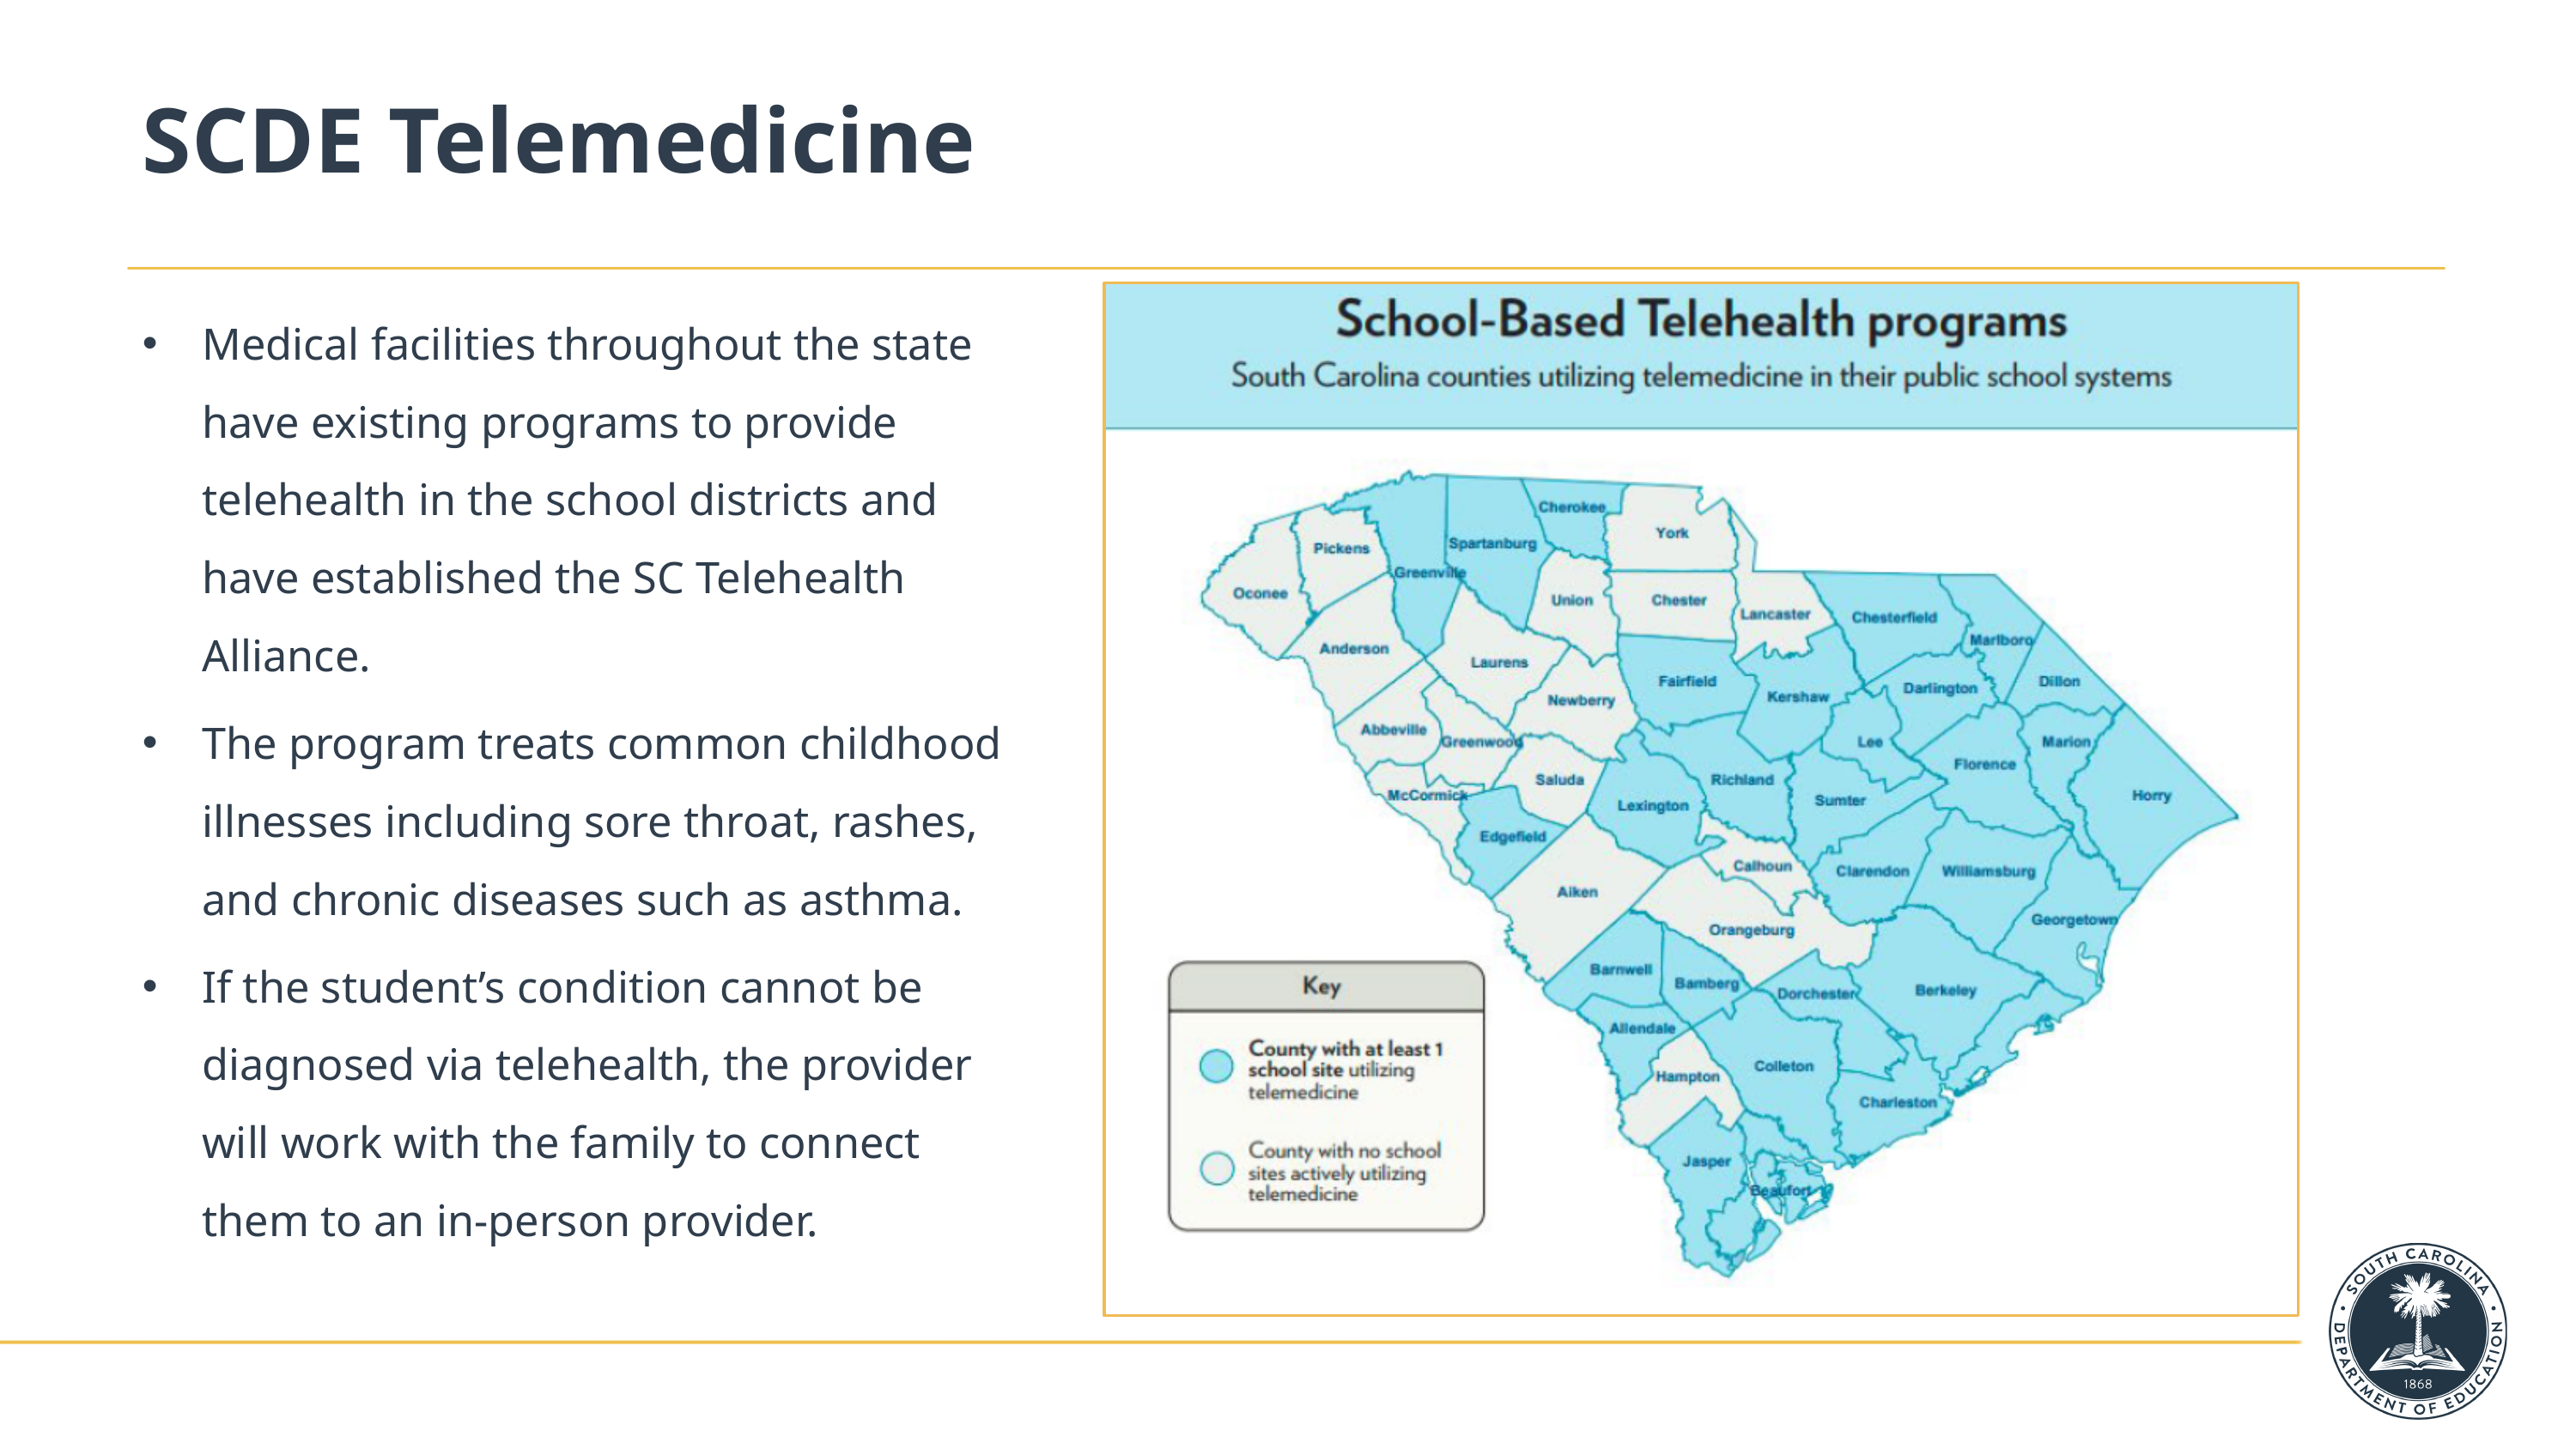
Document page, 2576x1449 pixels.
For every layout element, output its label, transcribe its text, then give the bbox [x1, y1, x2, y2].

title SCDE Telemedicine [129, 76, 2440, 232]
picture [2329, 1243, 2507, 1420]
list Medical facilities throughout the state have existing programs to provide telehealth in the school districts and have established the SC Telehealth Alliance. The program treats common childhood illnesses including sore throat, rashes, and chronic diseases such as asthma. If the student’s condition cannot be diagnosed via telehealth, the provider will work with the family to connect them to an in-person provider. [129, 284, 1020, 1315]
picture [1104, 283, 2298, 1315]
